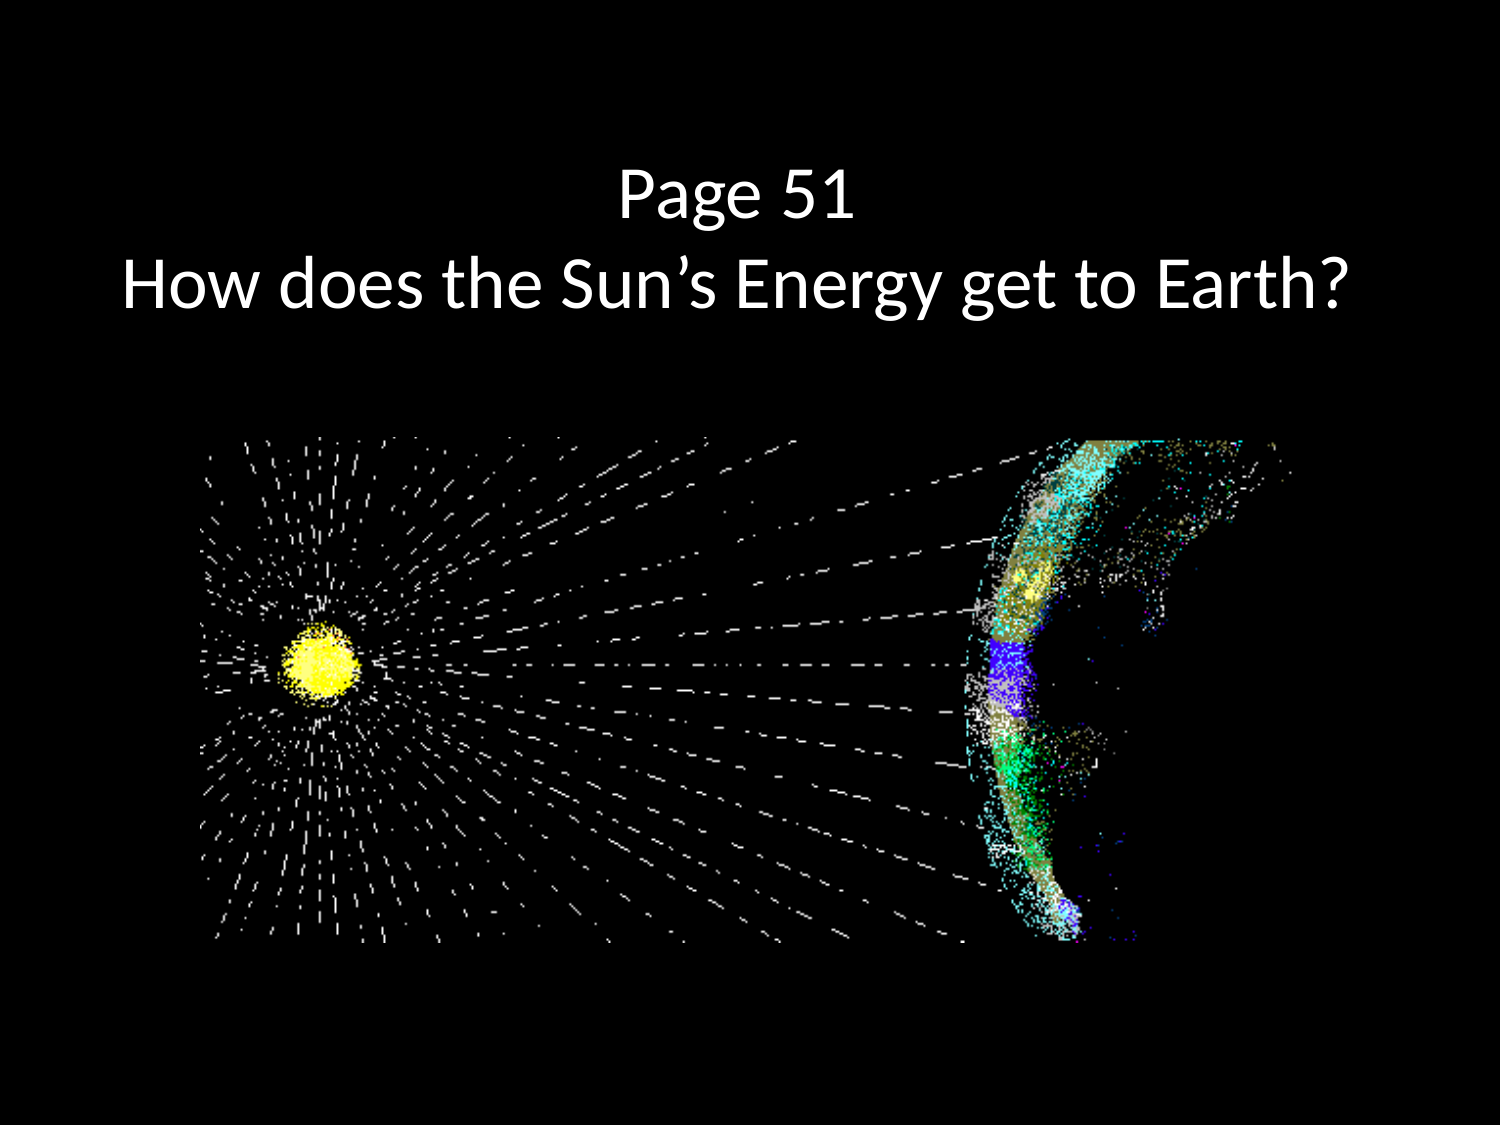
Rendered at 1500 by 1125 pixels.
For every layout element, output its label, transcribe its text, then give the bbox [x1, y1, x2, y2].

title Page 51 How does the Sun’s Energy get to Earth? [99, 112, 1375, 354]
picture [199, 437, 1326, 943]
